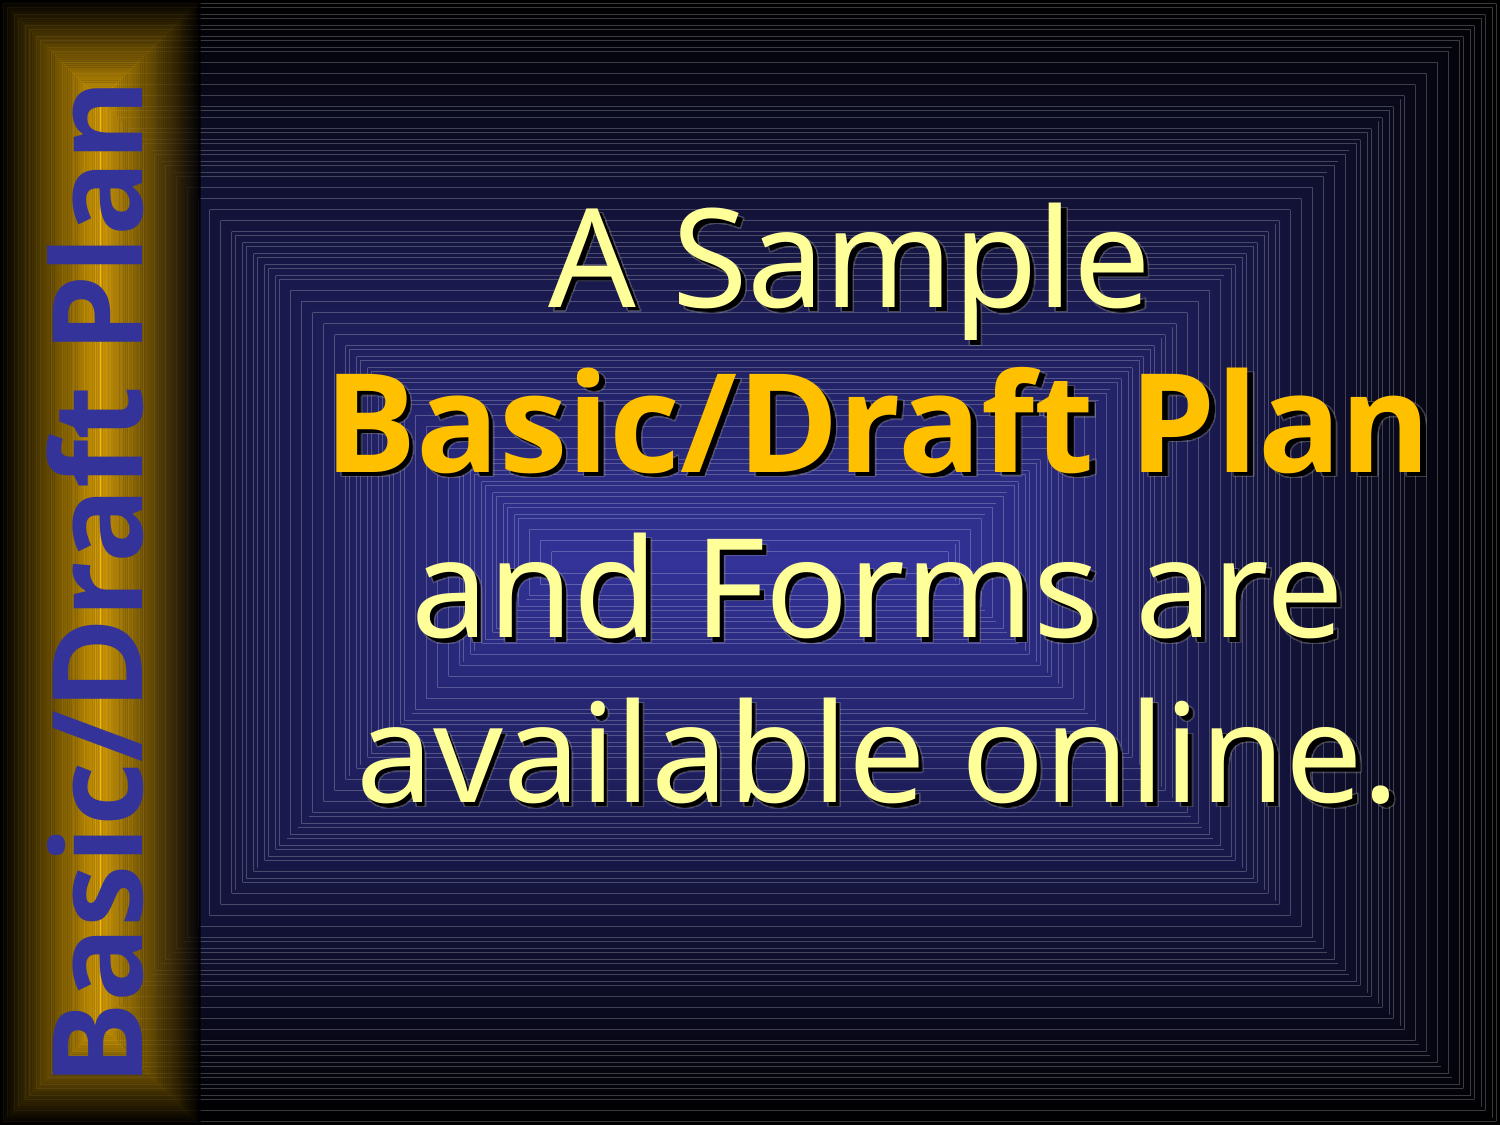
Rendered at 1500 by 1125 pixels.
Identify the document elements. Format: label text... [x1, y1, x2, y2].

list A Sample Basic/Draft Plan and Forms are available online. [249, 162, 1451, 906]
text_box Basic/Draft Plan [9, 0, 175, 1102]
